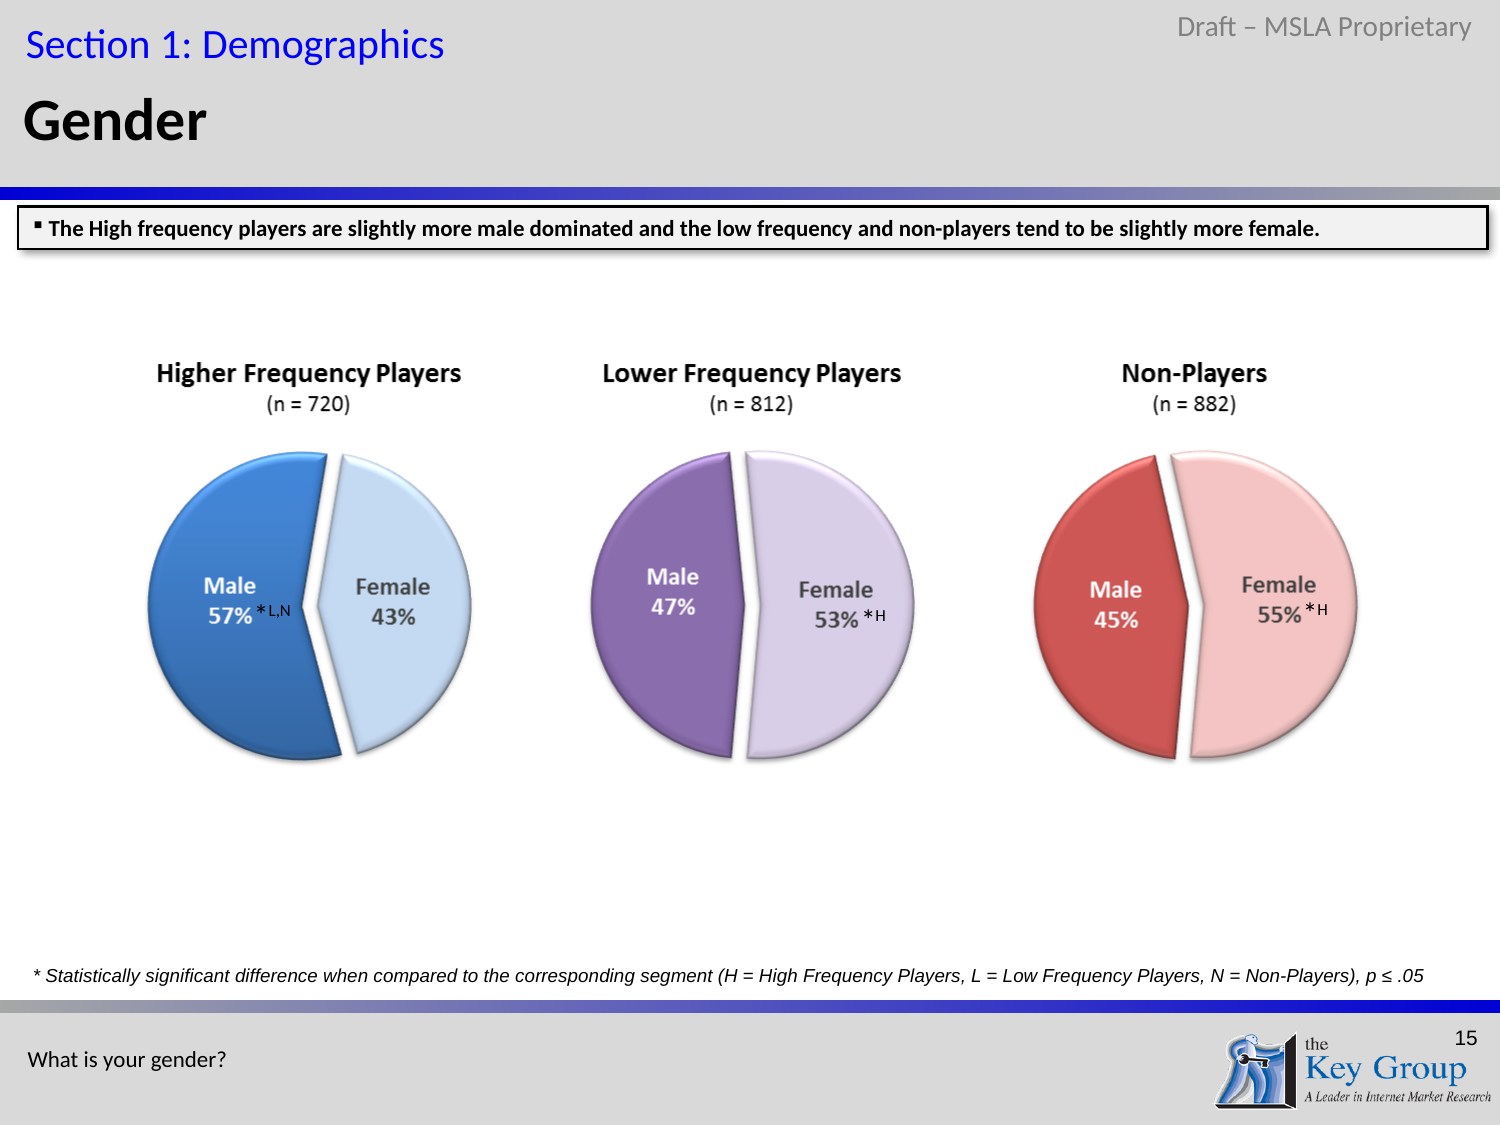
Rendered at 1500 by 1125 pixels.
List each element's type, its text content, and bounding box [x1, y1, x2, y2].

table_cell 47% [920, 188, 925, 200]
list What is your gender? [12, 1037, 1188, 1086]
text_box The High frequency players are slightly more male dominated and the low frequency and non-players tend to be slightly more female. [18, 206, 1488, 249]
picture [551, 338, 941, 790]
picture [133, 338, 485, 790]
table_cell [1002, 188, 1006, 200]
text_box * Statistically significant difference when compared to the corresponding segment (H = High Frequency Players, L = Low Frequency Players, N = Non-Players), p ≤ .05 [0, 956, 1438, 1016]
picture [1212, 1017, 1500, 1111]
picture [1007, 338, 1378, 790]
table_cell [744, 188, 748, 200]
list Section 1: Demographics [10, 9, 1500, 72]
text_box Draft – MSLA Proprietary [1162, 0, 1500, 50]
list Gender [8, 72, 1500, 161]
